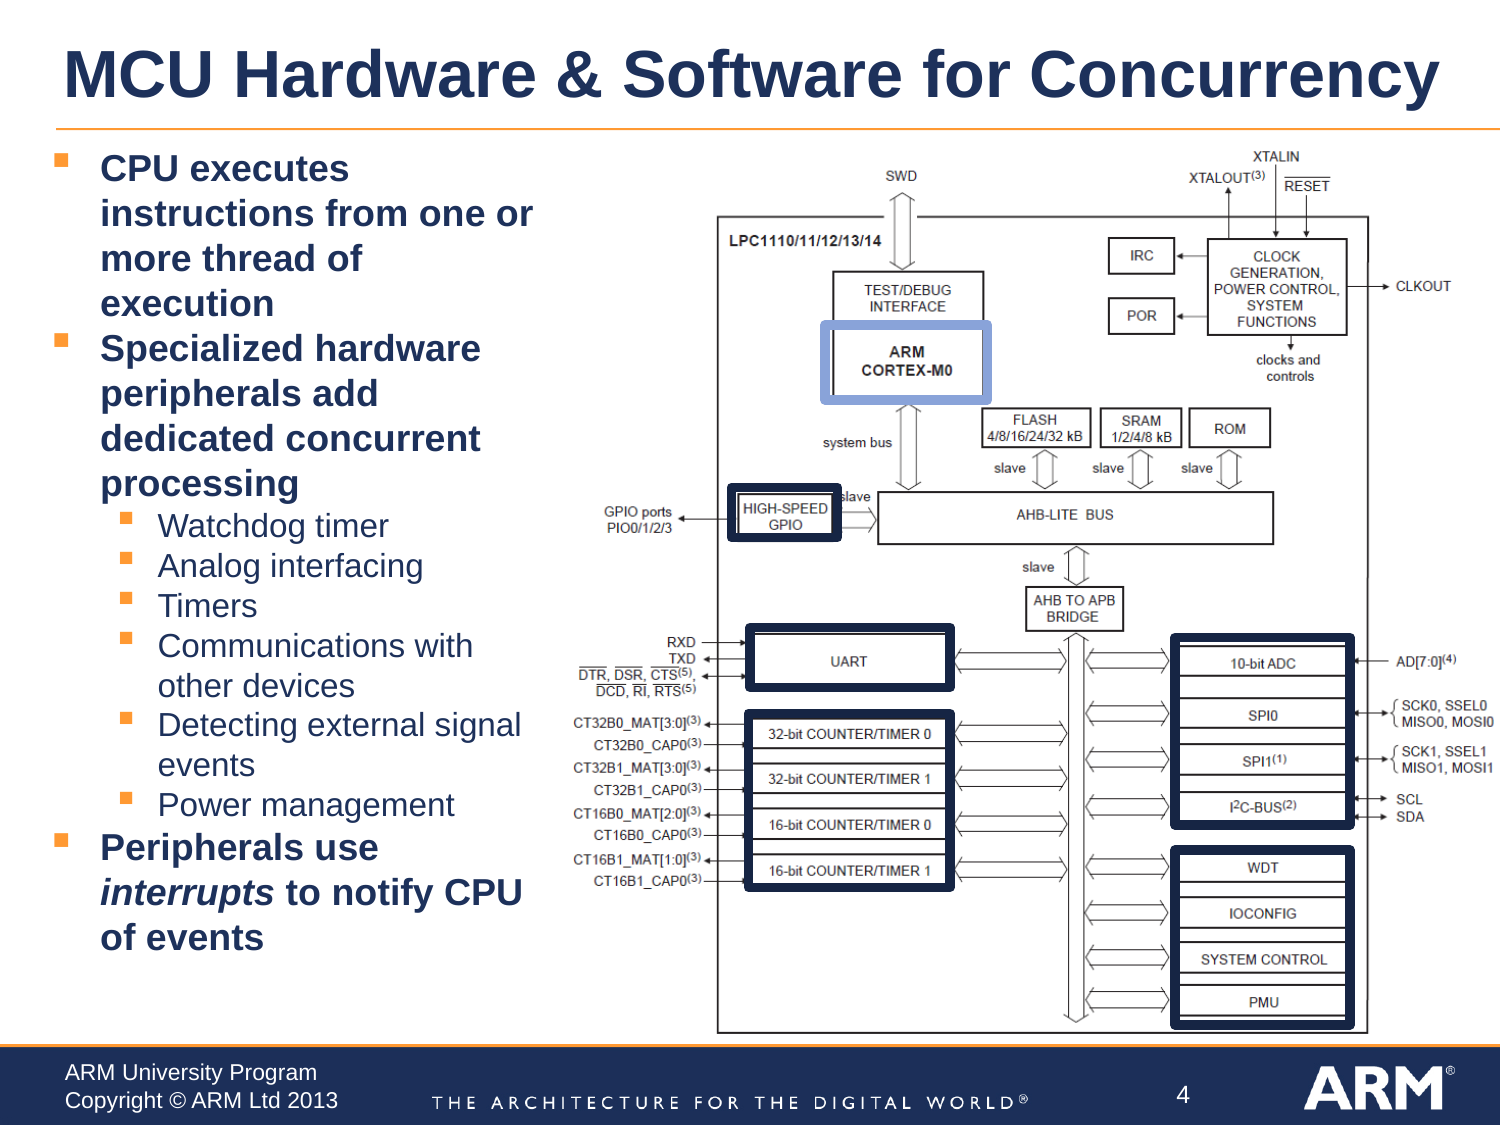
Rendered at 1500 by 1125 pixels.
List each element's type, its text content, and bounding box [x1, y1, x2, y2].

picture [302, 1101, 309, 1107]
picture [567, 137, 1496, 1038]
title MCU Hardware & Software for Concurrency [49, 1, 1500, 141]
picture [84, 1101, 91, 1107]
list CPU executes instructions from one or more thread of execution Specialized hardware peripherals add dedicated concurrent processing Watchdog timer Analog interfacing Timers Communications with other devices Detecting external signal events Power management Peripherals use interrupts to notify CPU of events [37, 137, 551, 1101]
picture [0, 1048, 1500, 1125]
